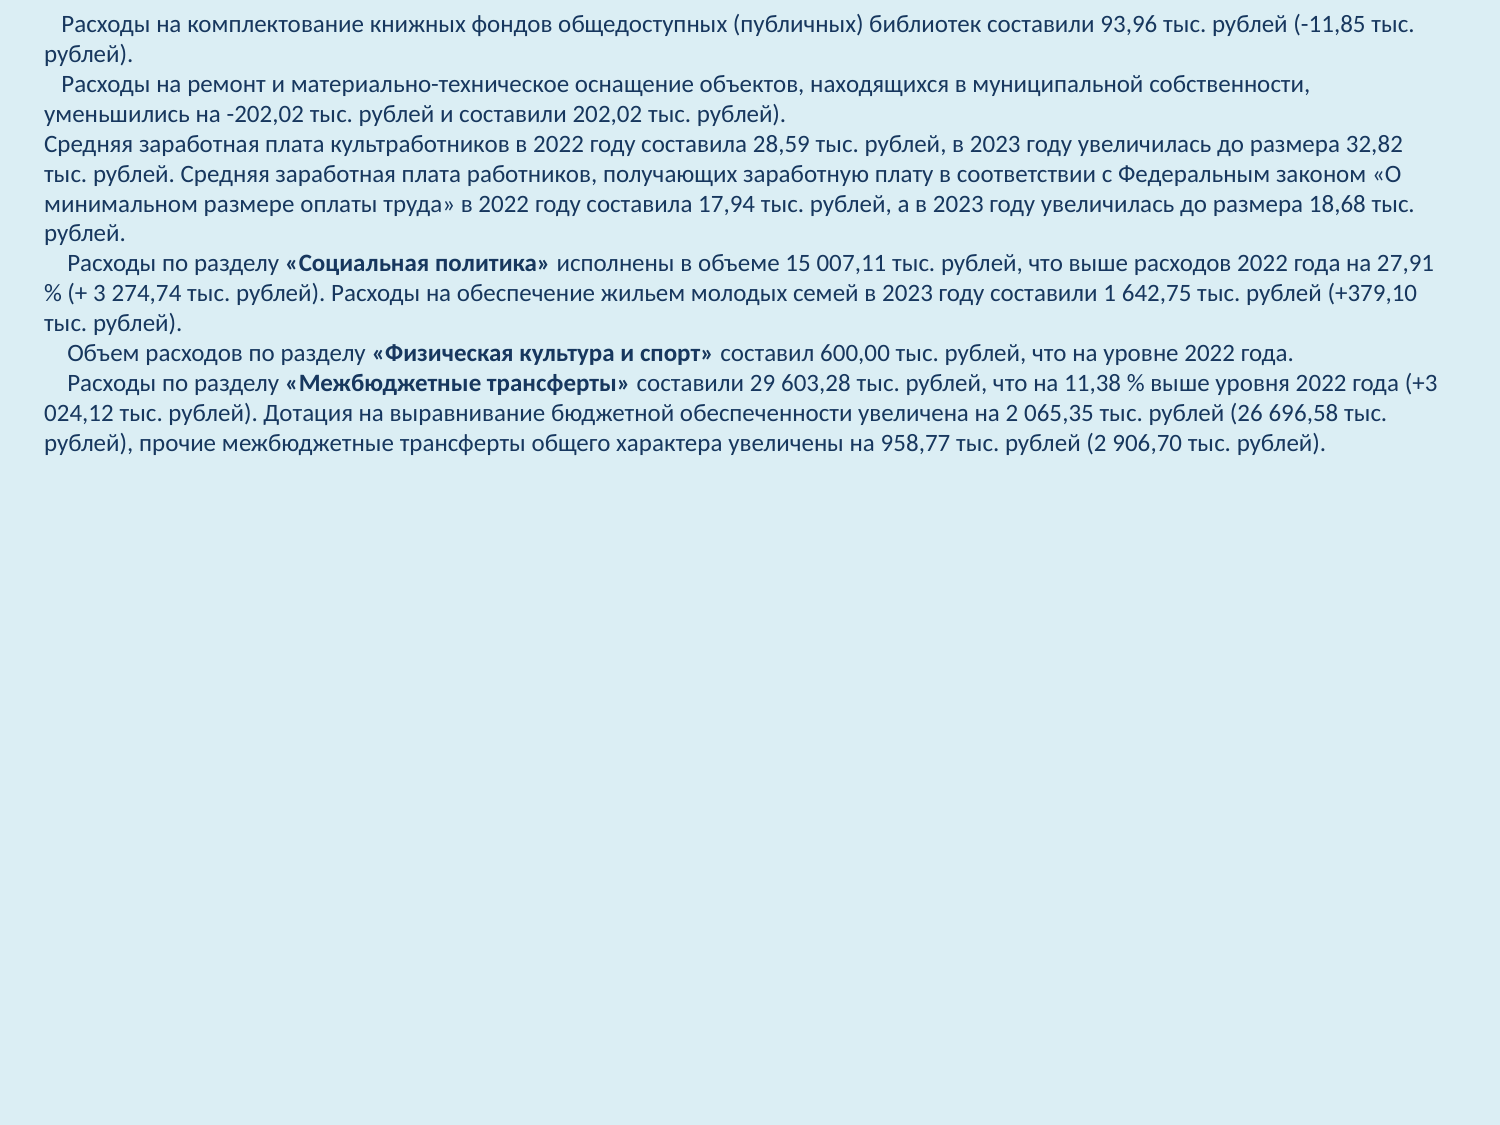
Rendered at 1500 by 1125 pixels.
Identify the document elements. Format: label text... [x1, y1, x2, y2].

text_box Расходы на комплектование книжных фондов общедоступных (публичных) библиотек составили 93,96 тыс. рублей (-11,85 тыс. рублей). Расходы на ремонт и материально-техническое оснащение объектов, находящихся в муниципальной собственности, уменьшились на -202,02 тыс. рублей и составили 202,02 тыс. рублей). Средняя заработная плата культработников в 2022 году составила 28,59 тыс. рублей, в 2023 году увеличилась до размера 32,82 тыс. рублей. Средняя заработная плата работников, получающих заработную плату в соответствии с Федеральным законом «О минимальном размере оплаты труда» в 2022 году составила 17,94 тыс. рублей, а в 2023 году увеличилась до размера 18,68 тыс. рублей. Расходы по разделу «Социальная политика» исполнены в объеме 15 007,11 тыс. рублей, что выше расходов 2022 года на 27,91 % (+ 3 274,74 тыс. рублей). Расходы на обеспечение жильем молодых семей в 2023 году составили 1 642,75 тыс. рублей (+379,10 тыс. рублей). Объем расходов по разделу «Физическая культура и спорт» составил 600,00 тыс. рублей, что на уровне 2022 года. Расходы по разделу «Межбюджетные трансферты» составили 29 603,28 тыс. рублей, что на 11,38 % выше уровня 2022 года (+3 024,12 тыс. рублей). Дотация на выравнивание бюджетной обеспеченности увеличена на 2 065,35 тыс. рублей (26 696,58 тыс. рублей), прочие межбюджетные трансферты общего характера увеличены на 958,77 тыс. рублей (2 906,70 тыс. рублей). [29, 0, 1459, 557]
